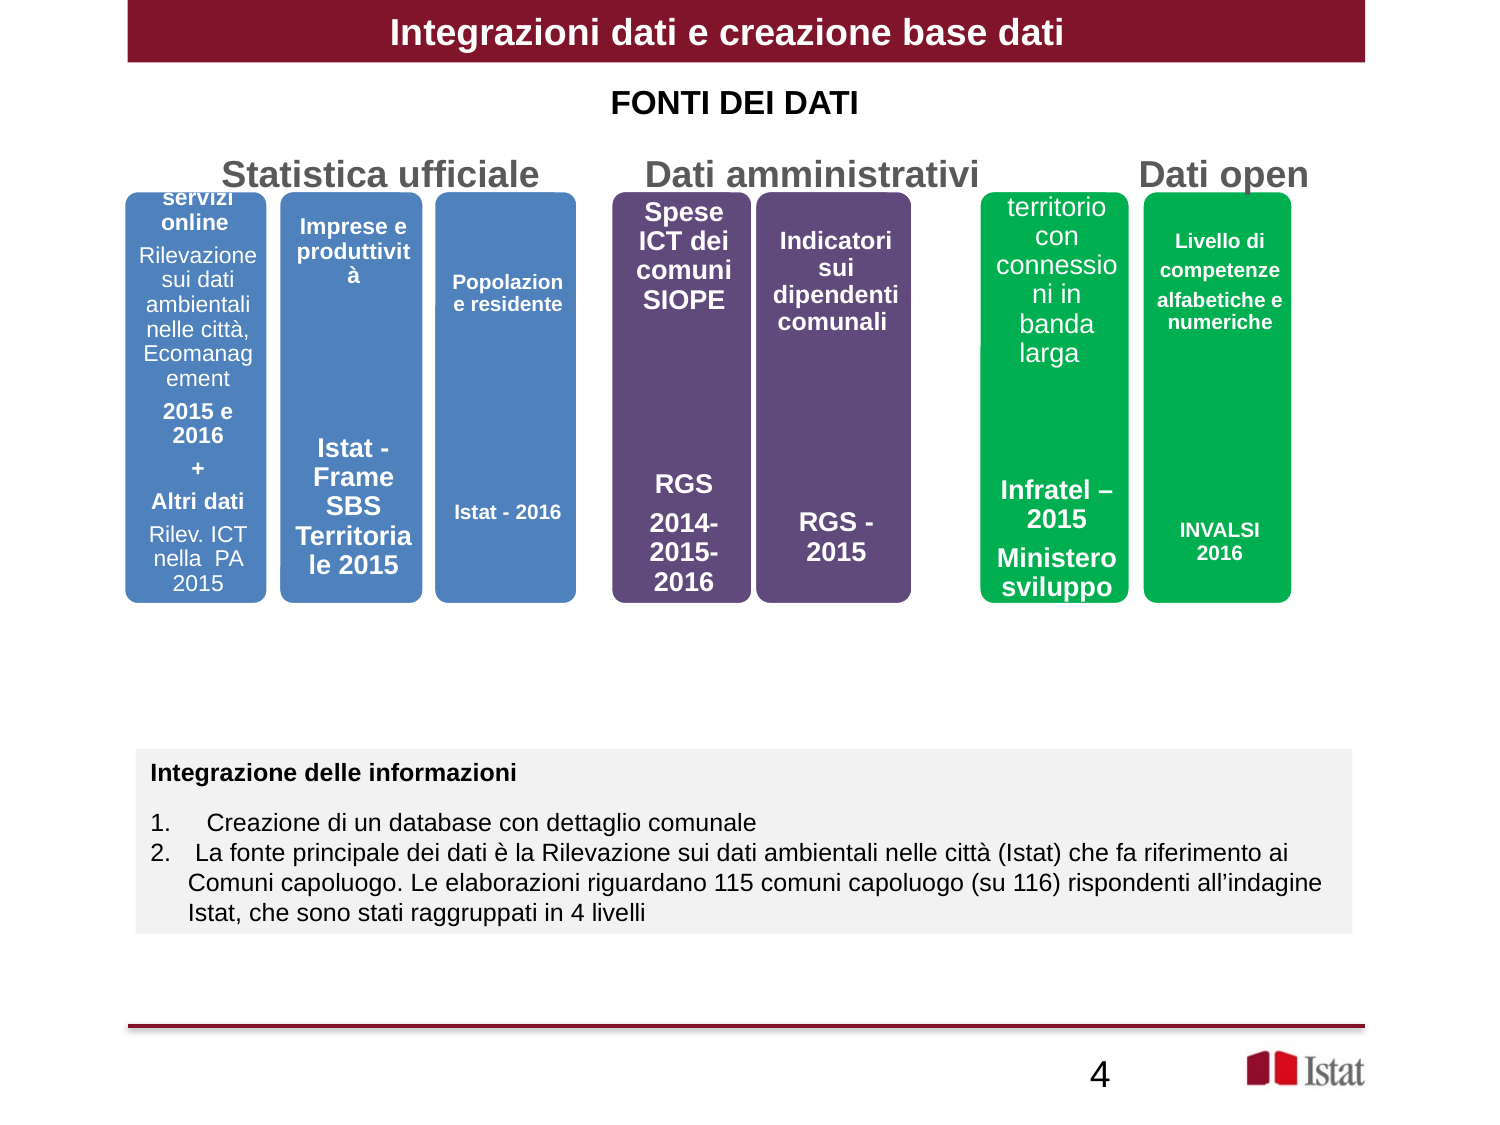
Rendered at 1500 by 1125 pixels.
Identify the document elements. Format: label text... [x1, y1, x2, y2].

text_box Integrazione delle informazioni Creazione di un database con dettaglio comunale La fonte principale dei dati è la Rilevazione sui dati ambientali nelle città (Istat) che fa riferimento ai Comuni capoluogo. Le elaborazioni riguardano 115 comuni capoluogo (su 116) rispondenti all’indagine Istat, che sono stati raggruppati in 4 livelli [135, 749, 1353, 934]
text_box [111, 142, 1377, 717]
slide_number 4 [1074, 1042, 1425, 1103]
text_box FONTI DEI DATI [595, 73, 874, 129]
text_box Integrazioni dati e creazione base dati [374, 0, 1125, 60]
